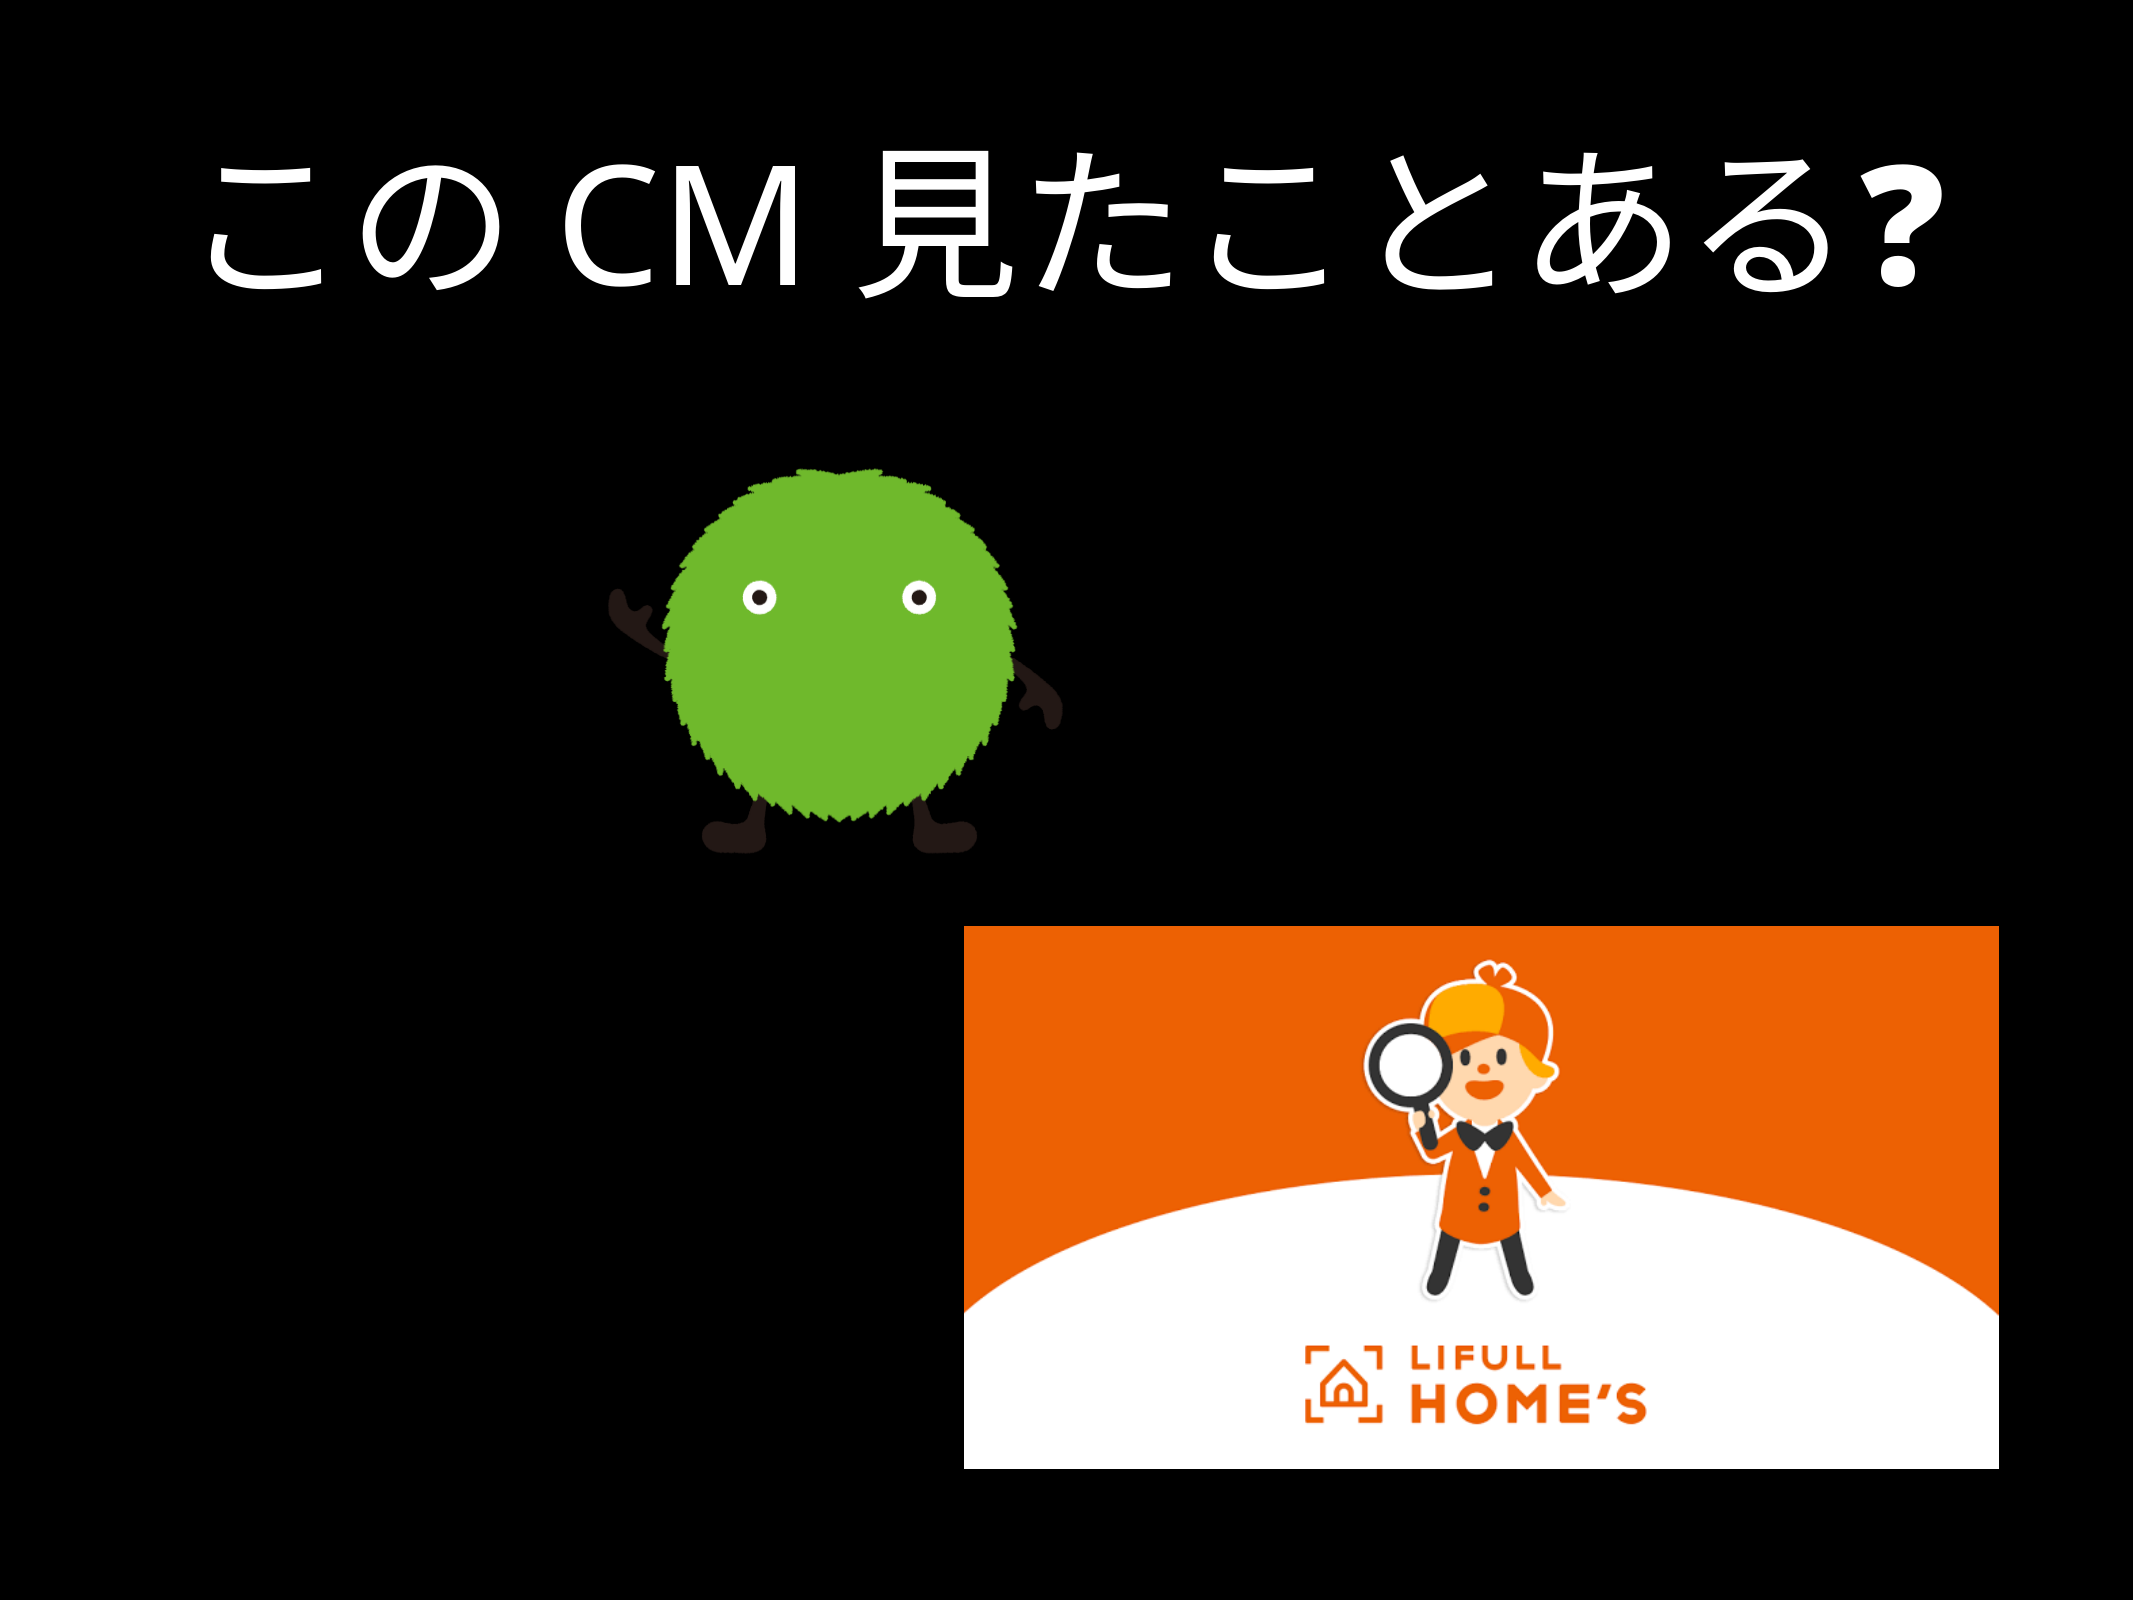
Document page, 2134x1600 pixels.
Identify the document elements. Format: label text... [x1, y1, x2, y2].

title このCM見たことある❓ [155, 41, 1978, 397]
picture [578, 404, 1093, 919]
picture [964, 926, 1999, 1470]
